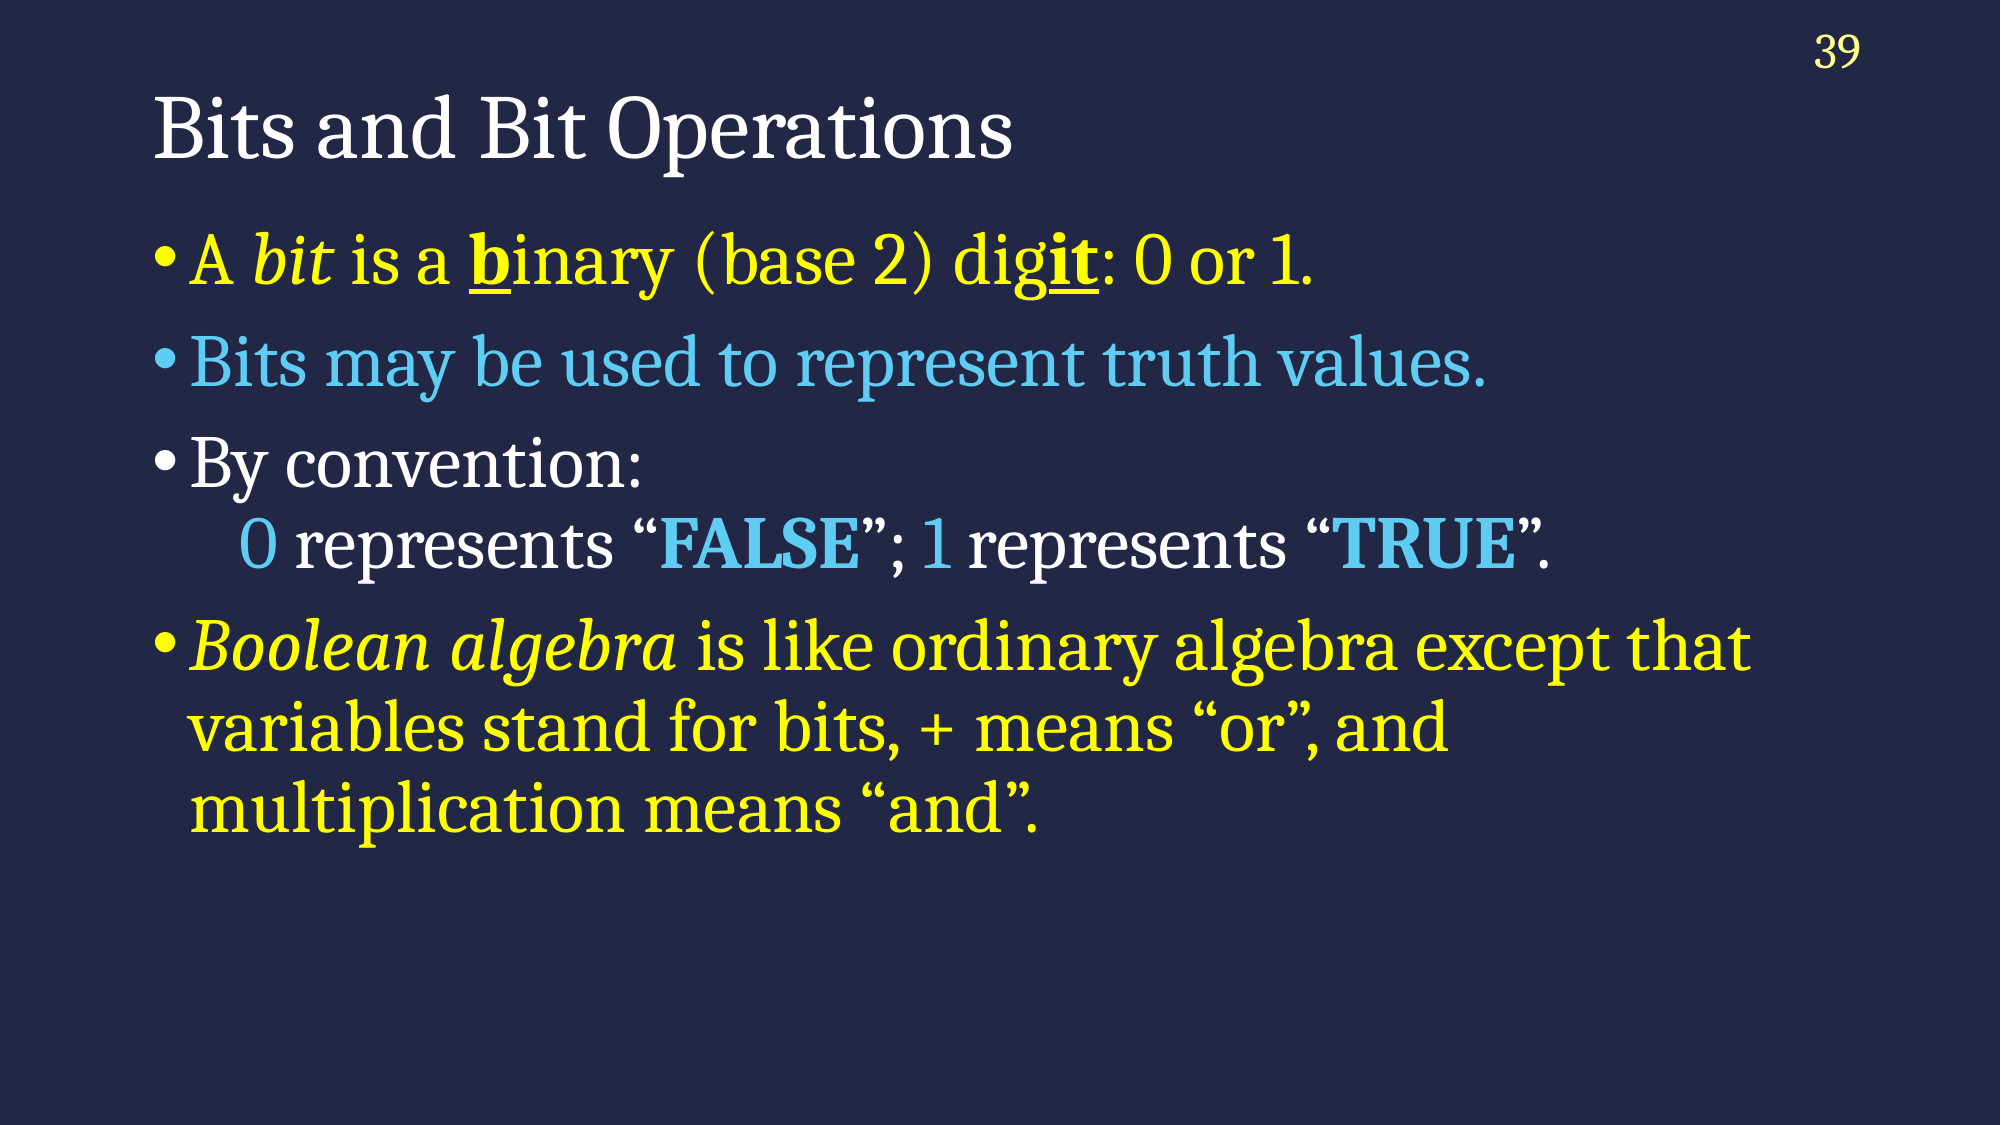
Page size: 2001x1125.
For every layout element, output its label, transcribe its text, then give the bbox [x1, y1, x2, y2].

list A bit is a binary (base 2) digit: 0 or 1. Bits may be used to represent truth values. By convention: 0 represents “FALSE”; 1 represents “TRUE”. Boolean algebra is like ordinary algebra except that variables stand for bits, + means “or”, and multiplication means “and”. [137, 212, 1863, 1012]
slide_number 39 [1760, 18, 1877, 79]
title Bits and Bit Operations [137, 59, 1863, 198]
